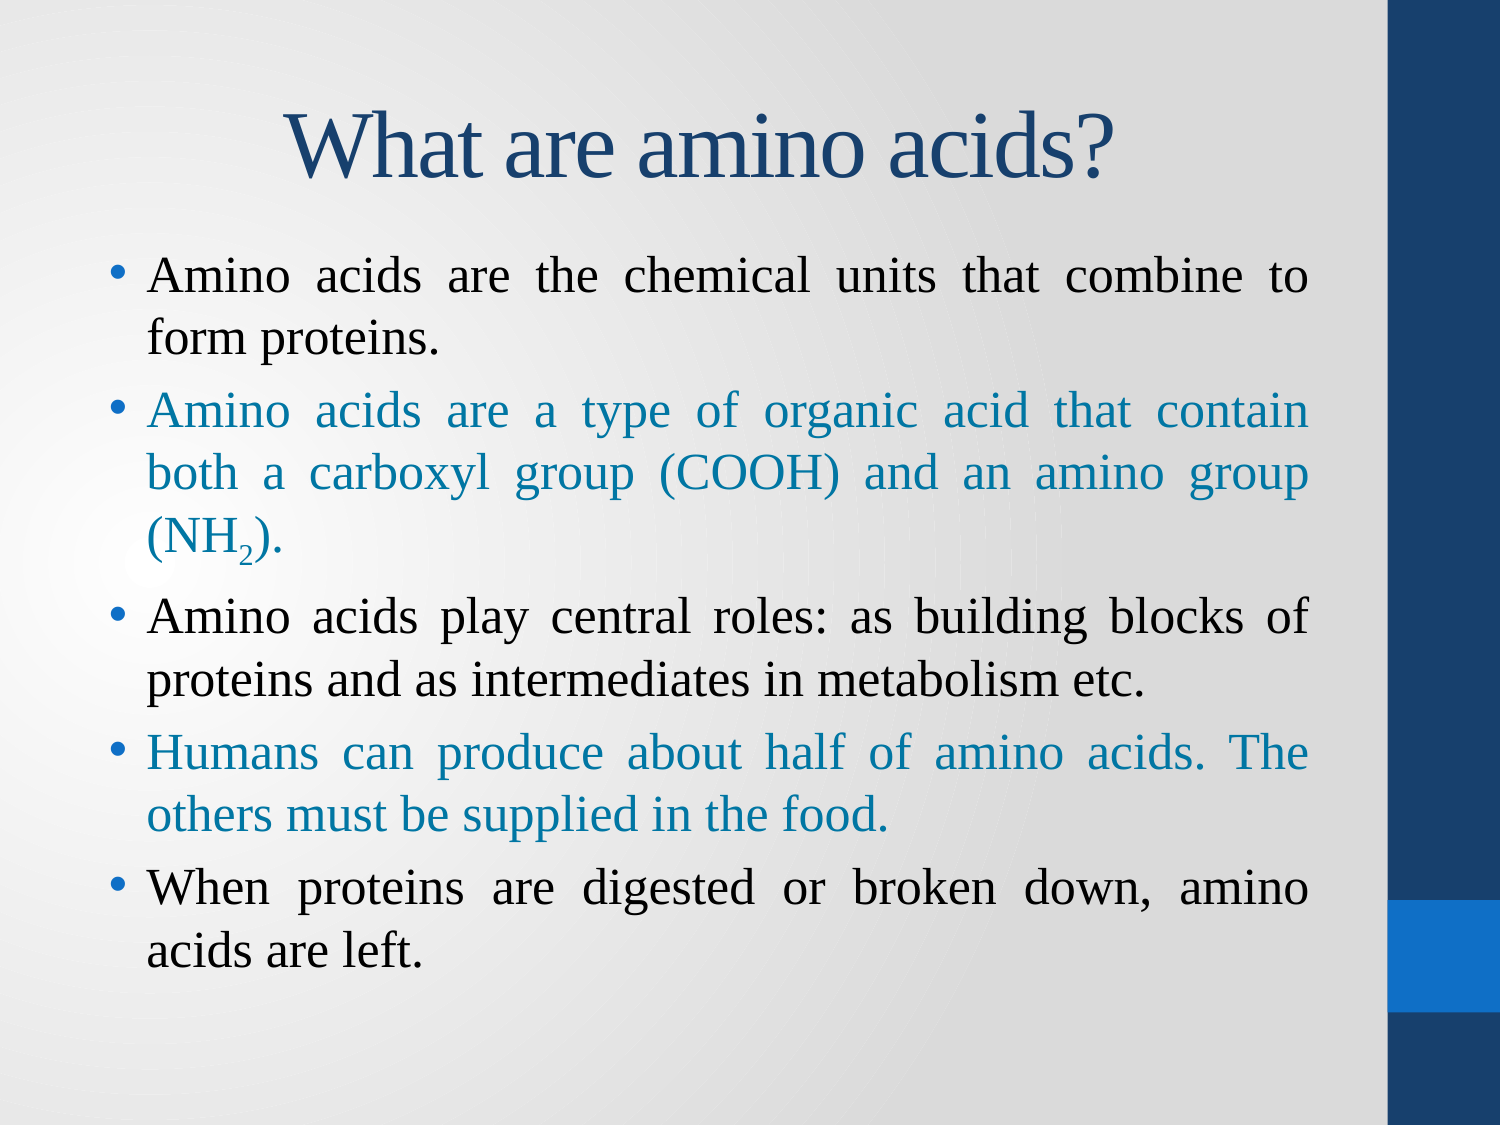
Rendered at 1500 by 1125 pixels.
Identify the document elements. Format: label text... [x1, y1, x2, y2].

list Amino acids are the chemical units that combine to form proteins. Amino acids are a type of organic acid that contain both a carboxyl group (COOH) and an amino group (NH2). Amino acids play central roles: as building blocks of proteins and as intermediates in metabolism etc. Humans can produce about half of amino acids. The others must be supplied in the food. When proteins are digested or broken down, amino acids are left. [75, 232, 1325, 1021]
title What are amino acids? [75, 45, 1325, 232]
